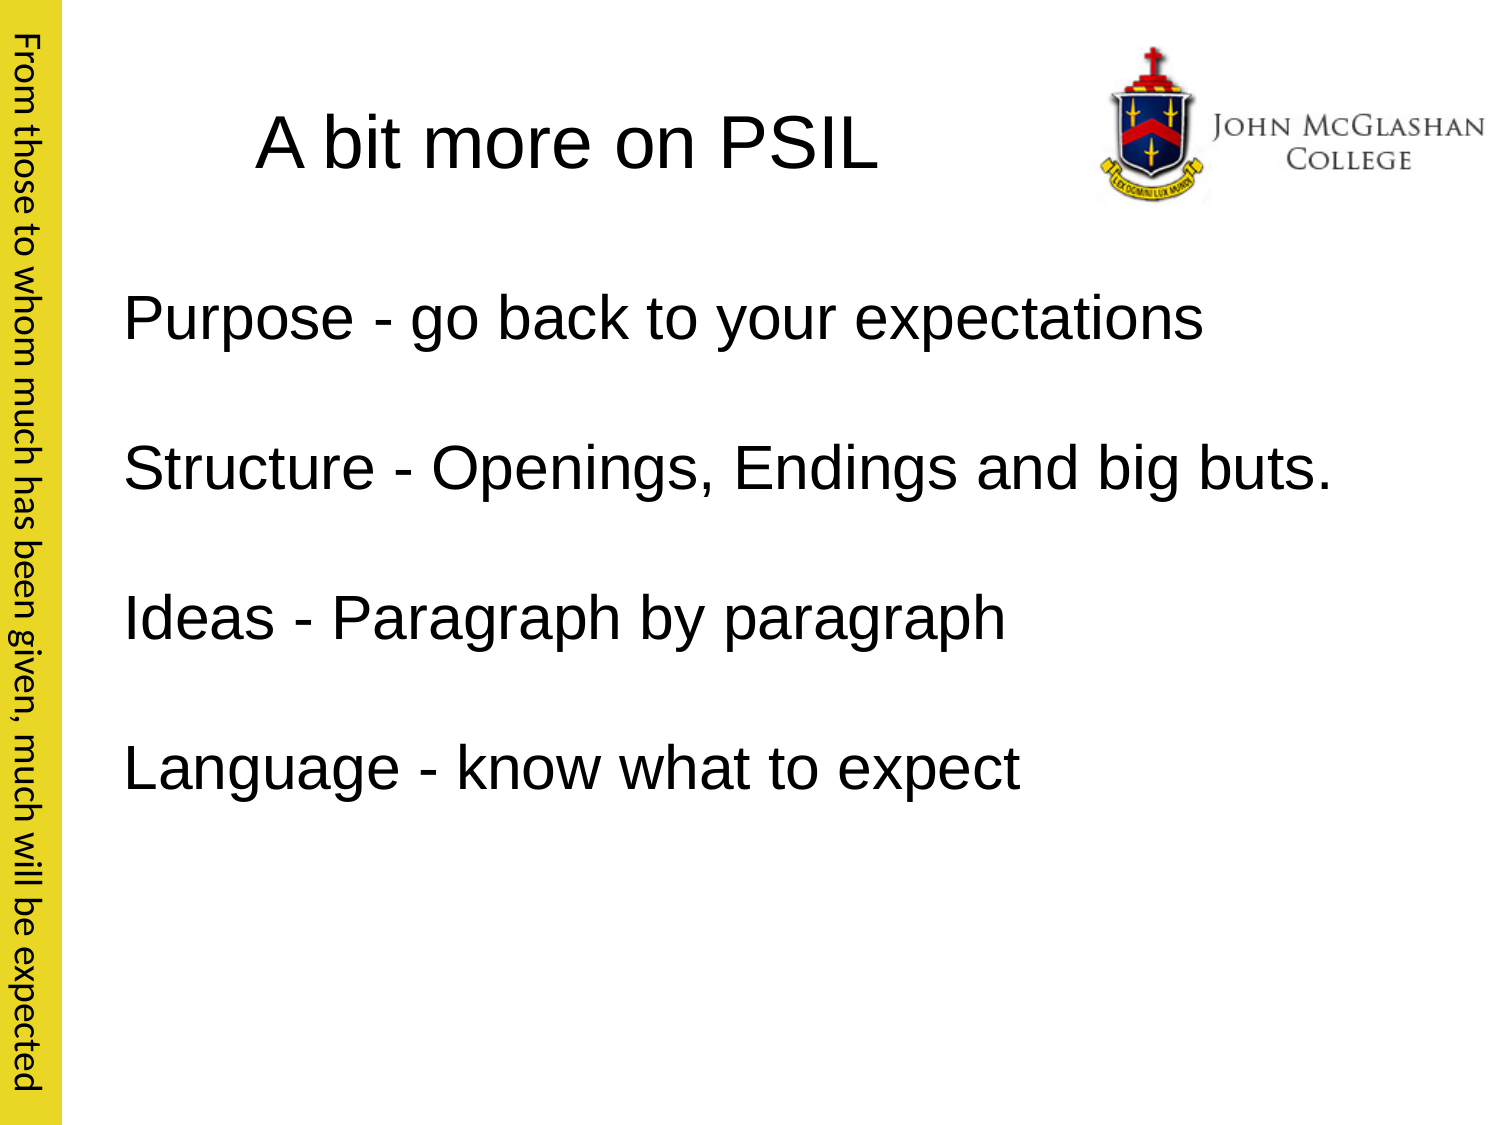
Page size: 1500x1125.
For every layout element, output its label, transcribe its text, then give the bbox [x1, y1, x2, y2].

title A bit more on PSIL [61, 45, 1075, 233]
picture [1092, 44, 1487, 206]
list Purpose - go back to your expectations Structure - Openings, Endings and big buts. Ideas - Paragraph by paragraph Language - know what to expect [75, 262, 1425, 1005]
